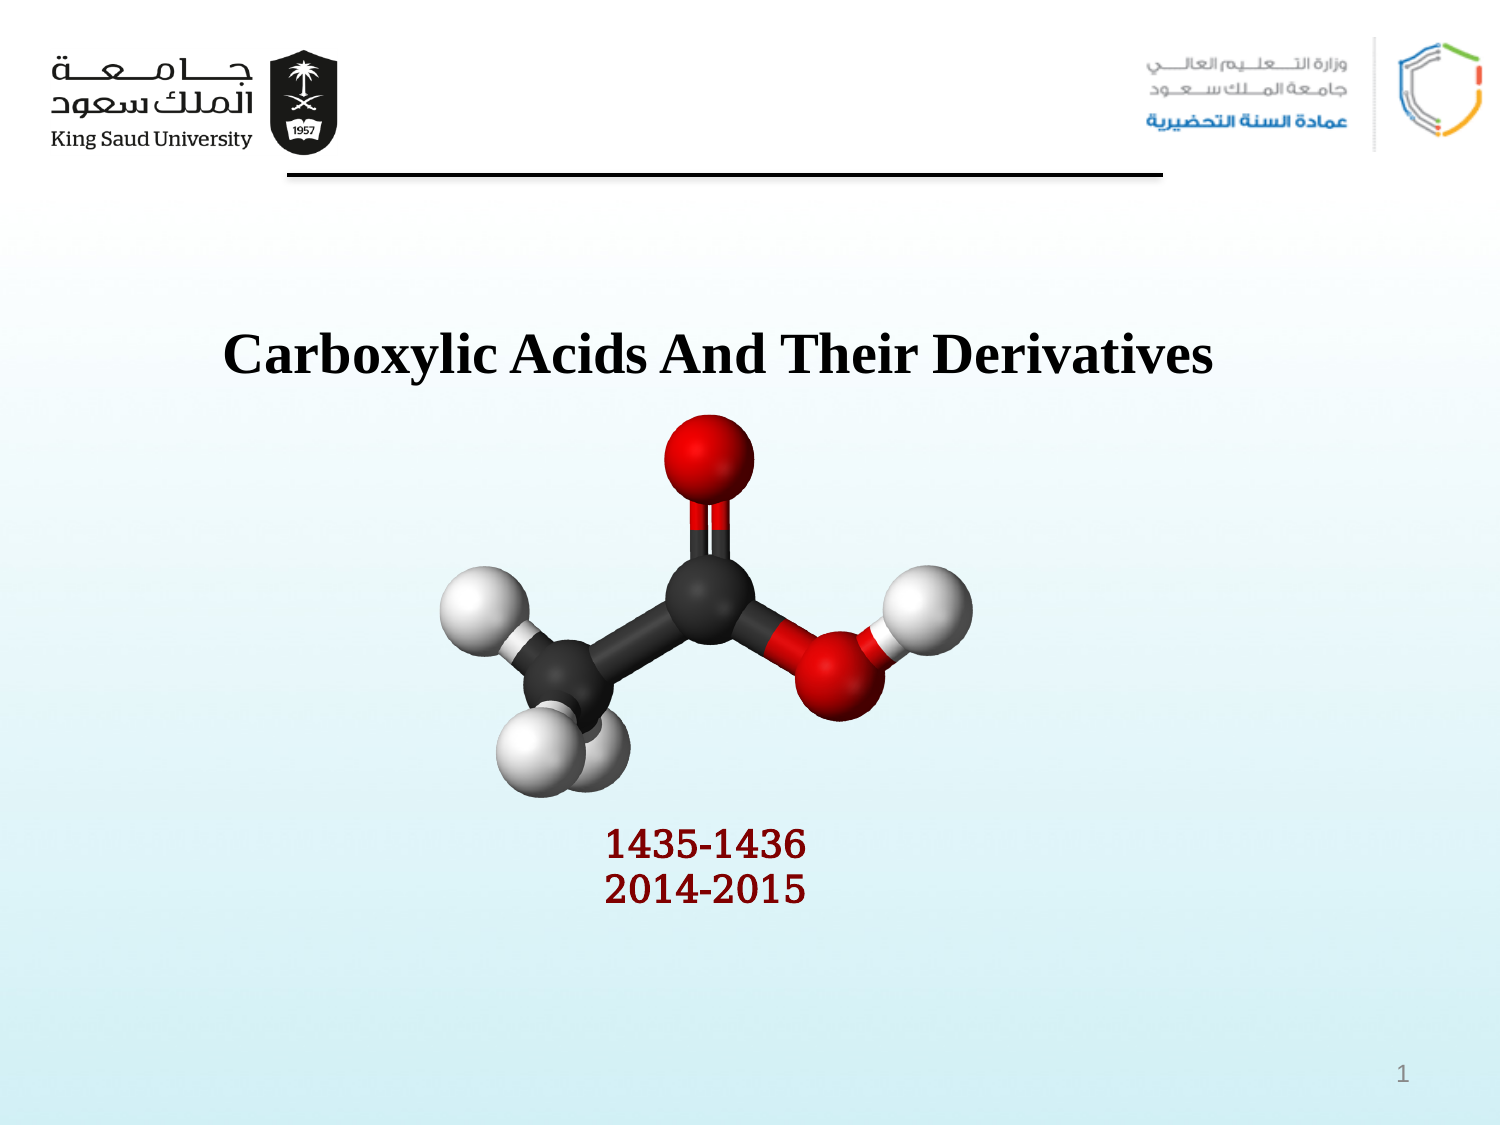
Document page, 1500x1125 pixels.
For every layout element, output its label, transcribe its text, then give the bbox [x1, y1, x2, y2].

text_box 1435-1436 2014-2015 [589, 833, 822, 918]
text_box Carboxylic Acids And Their Derivatives [174, 287, 1263, 413]
slide_number 1 [1074, 1042, 1425, 1103]
picture [0, 0, 1500, 1125]
